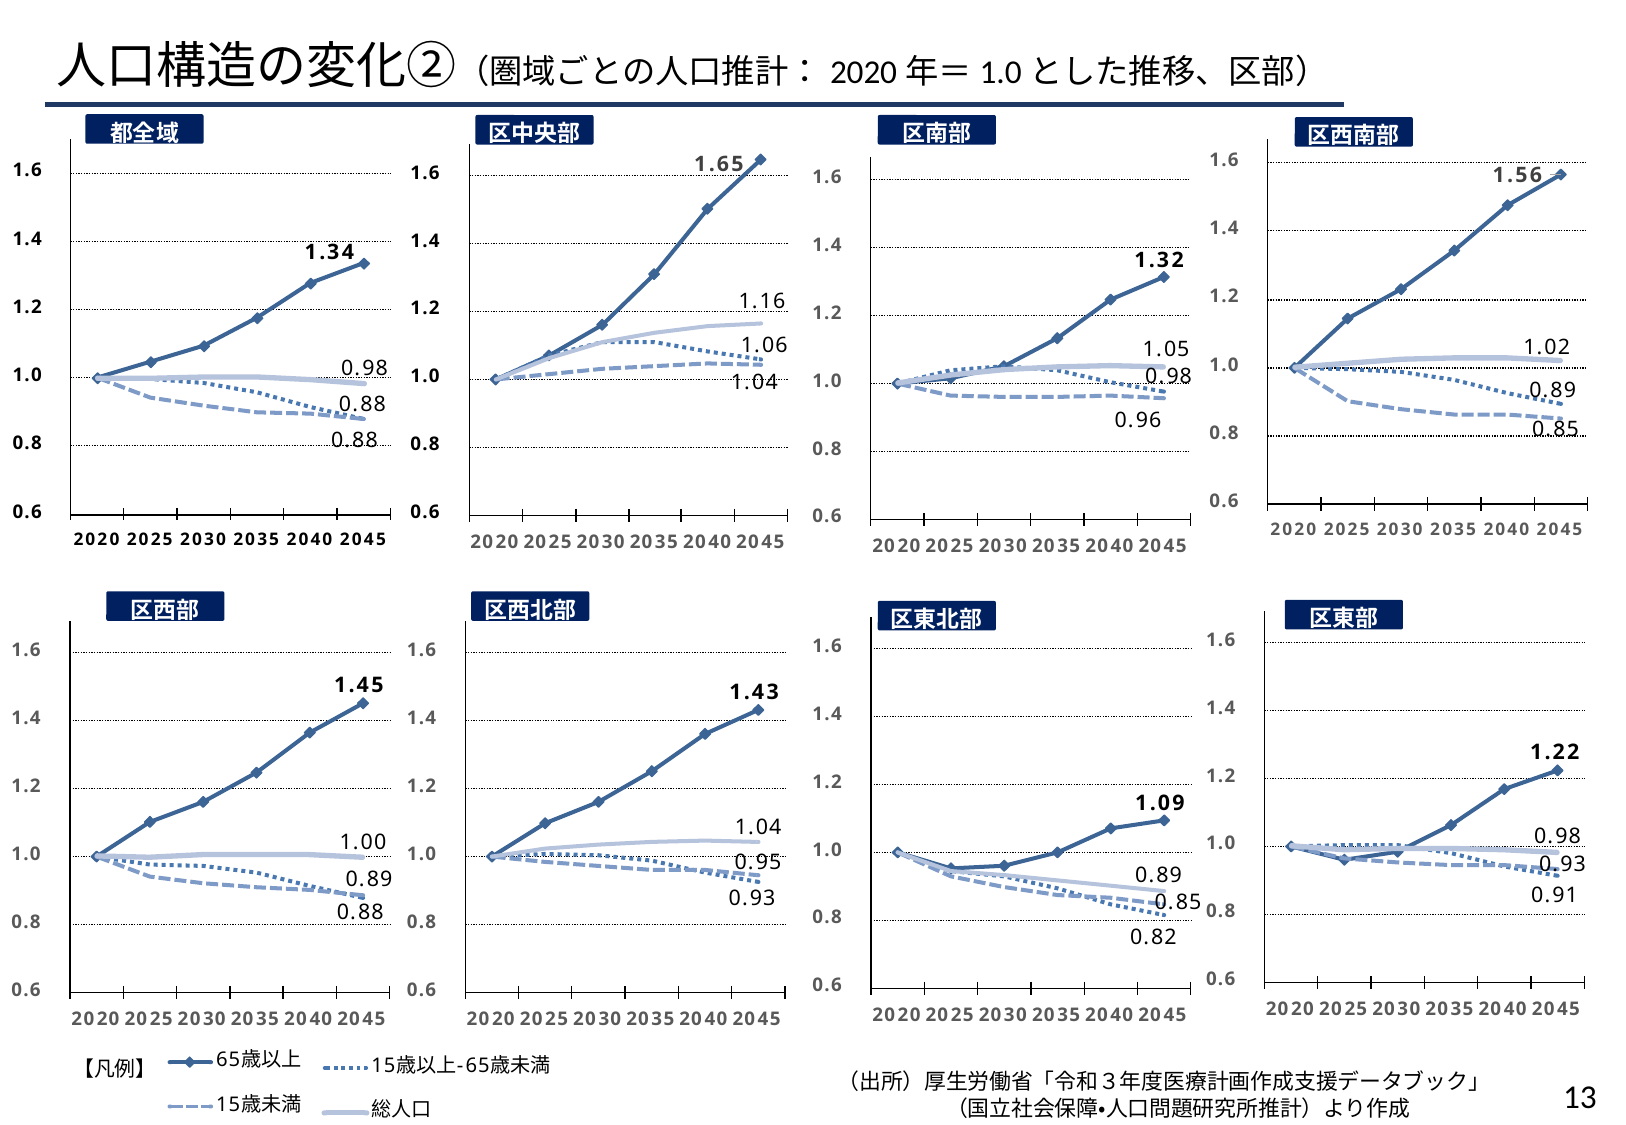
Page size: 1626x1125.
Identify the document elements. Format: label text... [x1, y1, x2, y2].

slide_number 13 [1245, 1065, 1612, 1125]
picture [160, 1036, 576, 1125]
text_box 区西南部 [1293, 116, 1414, 137]
picture [3, 132, 1622, 577]
text_box 都全域 [84, 113, 205, 132]
picture [0, 609, 1612, 1030]
text_box 区東部 [1283, 598, 1405, 609]
text_box 【凡例】 [58, 1048, 160, 1089]
text_box 区西北部 [470, 590, 591, 619]
title 人口構造の変化②（圏域ごとの人口推計：2020年＝1.0とした推移、区部） [44, 18, 1434, 105]
text_box 区西部 [105, 590, 226, 619]
text_box 区南部 [876, 113, 997, 146]
text_box 区東北部 [876, 599, 997, 615]
text_box 区中央部 [474, 113, 595, 142]
text_box （出所）厚生労働省「令和３年度医療計画作成支援データブック」 （国立社会保障・人口問題研究所推計）より作成 [822, 1060, 1561, 1125]
